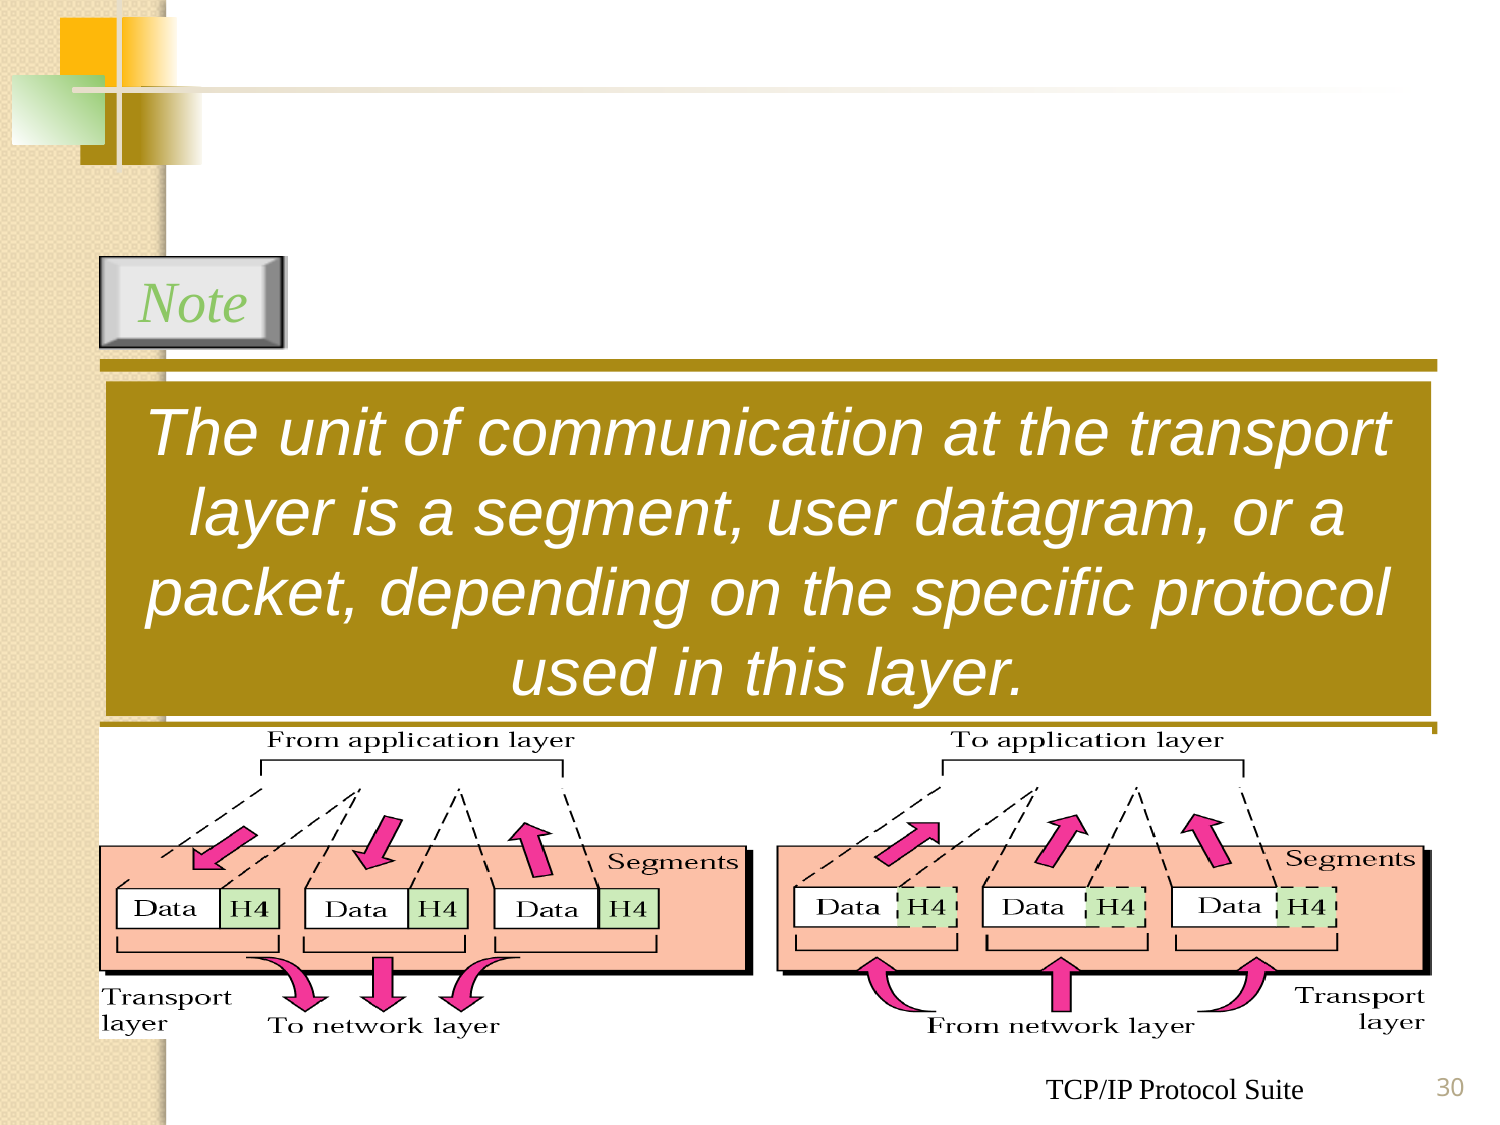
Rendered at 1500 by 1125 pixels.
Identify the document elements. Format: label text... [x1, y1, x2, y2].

text_box [116, 0, 122, 87]
text_box [122, 93, 141, 165]
text_box [12, 75, 105, 145]
text_box [116, 93, 122, 173]
text_box [80, 93, 116, 165]
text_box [99, 256, 288, 350]
text_box [122, 17, 177, 86]
text_box [60, 17, 116, 86]
text_box The unit of communication at the transport layer is a segment, user datagram, or a packet, depending on the specific protocol used in this layer. [106, 381, 1432, 716]
text_box [141, 93, 202, 165]
picture [99, 727, 1432, 1039]
text_box [72, 87, 1423, 93]
slide_number 30 [1413, 1034, 1488, 1113]
footer TCP/IP Protocol Suite [937, 1050, 1413, 1113]
